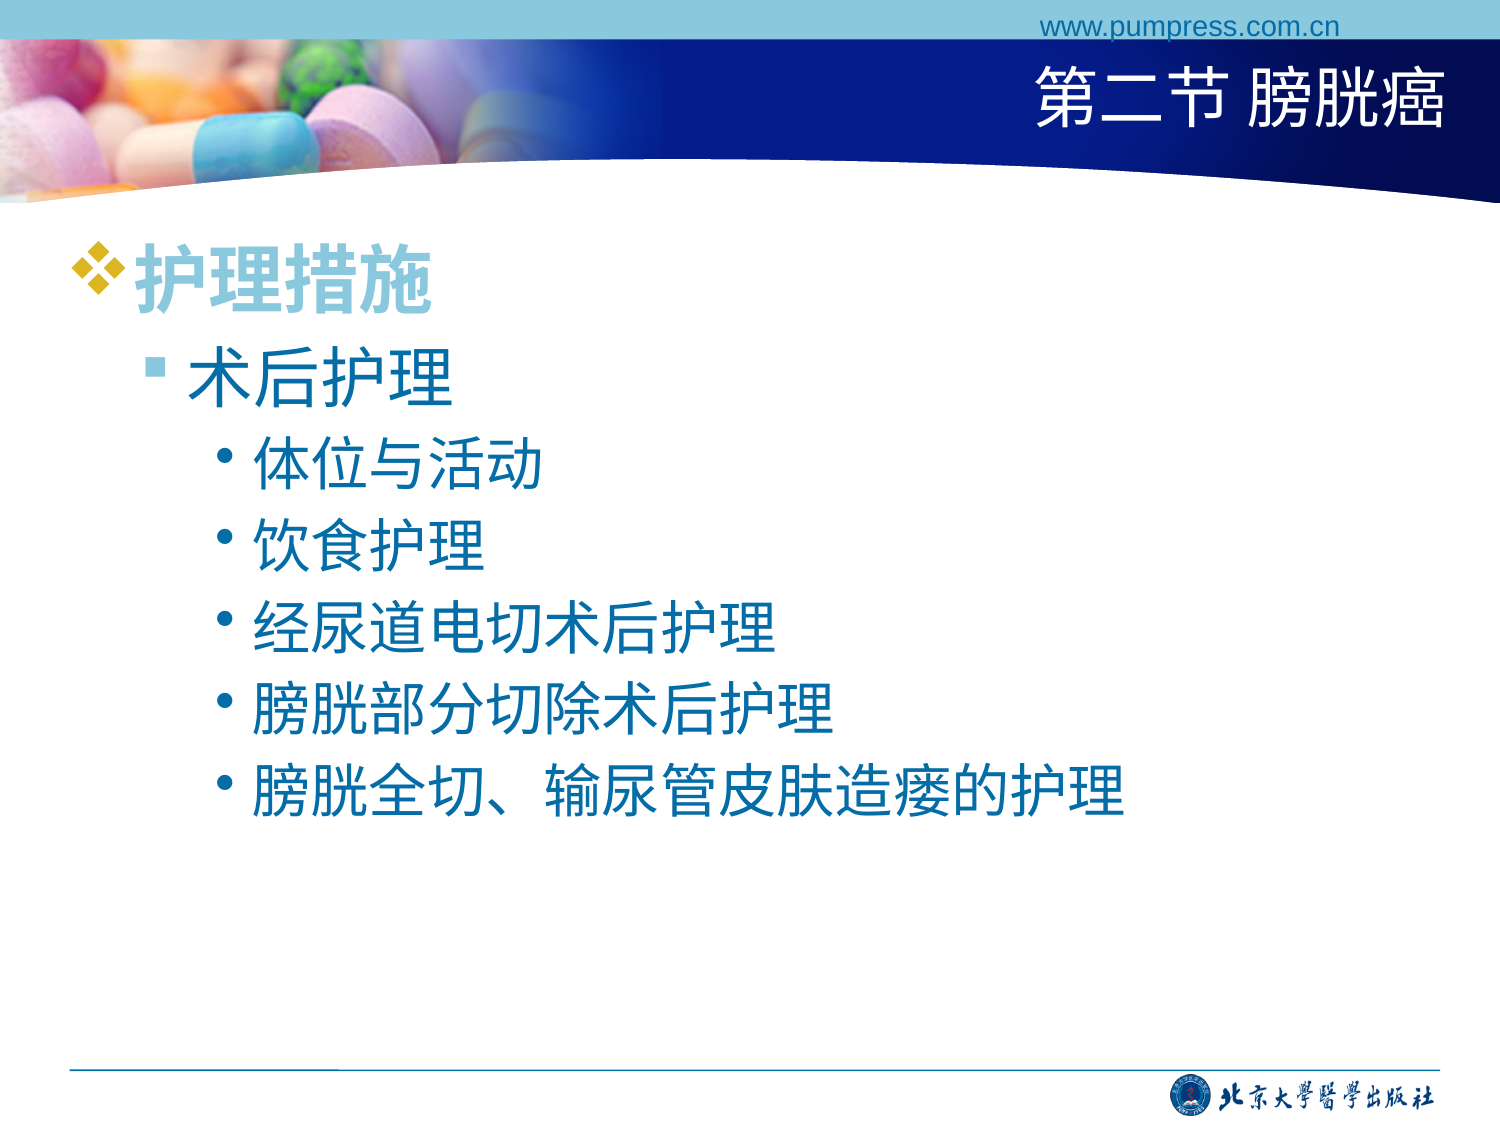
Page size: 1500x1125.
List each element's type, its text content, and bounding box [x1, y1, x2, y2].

list 护理措施 术后护理 体位与活动 饮食护理 经尿道电切术后护理 膀胱部分切除术后护理 膀胱全切、输尿管皮肤造瘘的护理 [49, 224, 1463, 1026]
picture [1170, 1074, 1436, 1118]
title 第二节 膀胱癌 [137, 49, 1463, 143]
slide_number www.pumpress.com.cn [1025, 0, 1463, 38]
picture [0, 40, 1500, 203]
